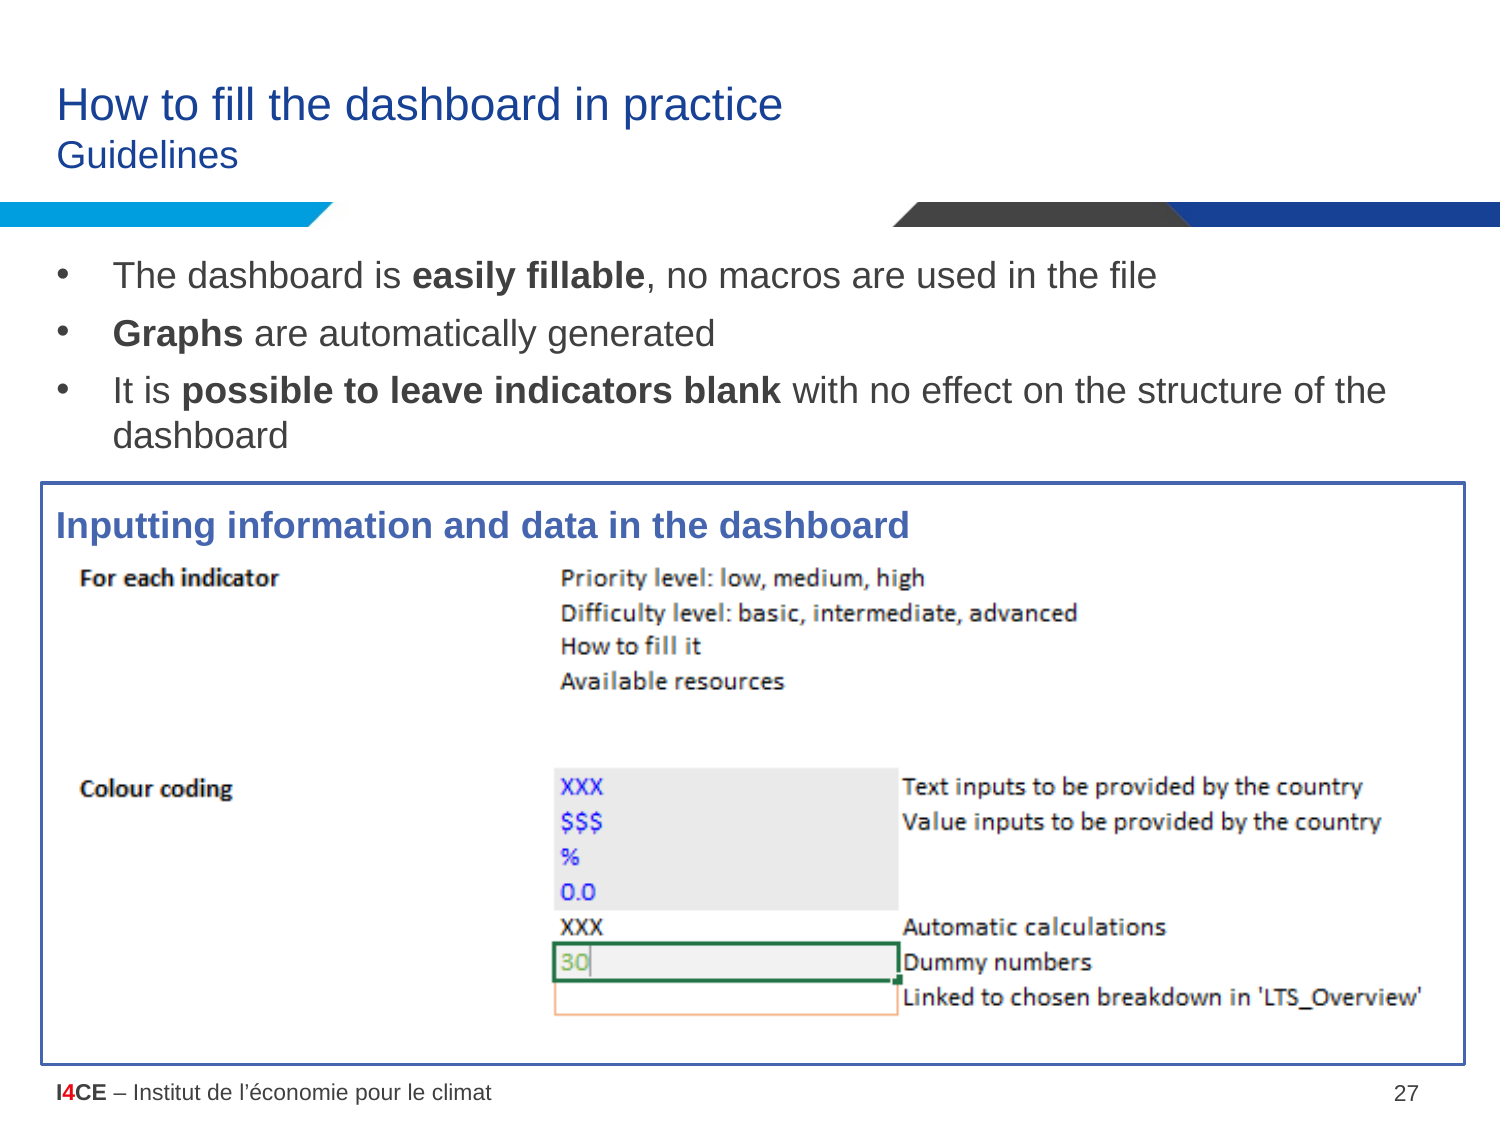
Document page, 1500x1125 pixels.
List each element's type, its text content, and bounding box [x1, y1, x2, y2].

picture [73, 562, 1425, 1039]
title How to fill the dashboard in practice Guidelines [41, 66, 1459, 185]
text_box [221, 336, 1500, 422]
text_box Inputting information and data in the dashboard [40, 482, 1465, 1065]
picture [309, 202, 1500, 227]
list The dashboard is easily fillable, no macros are used in the file Graphs are automatically generated It is possible to leave indicators blank with no effect on the structure of the dashboard [41, 243, 1459, 465]
